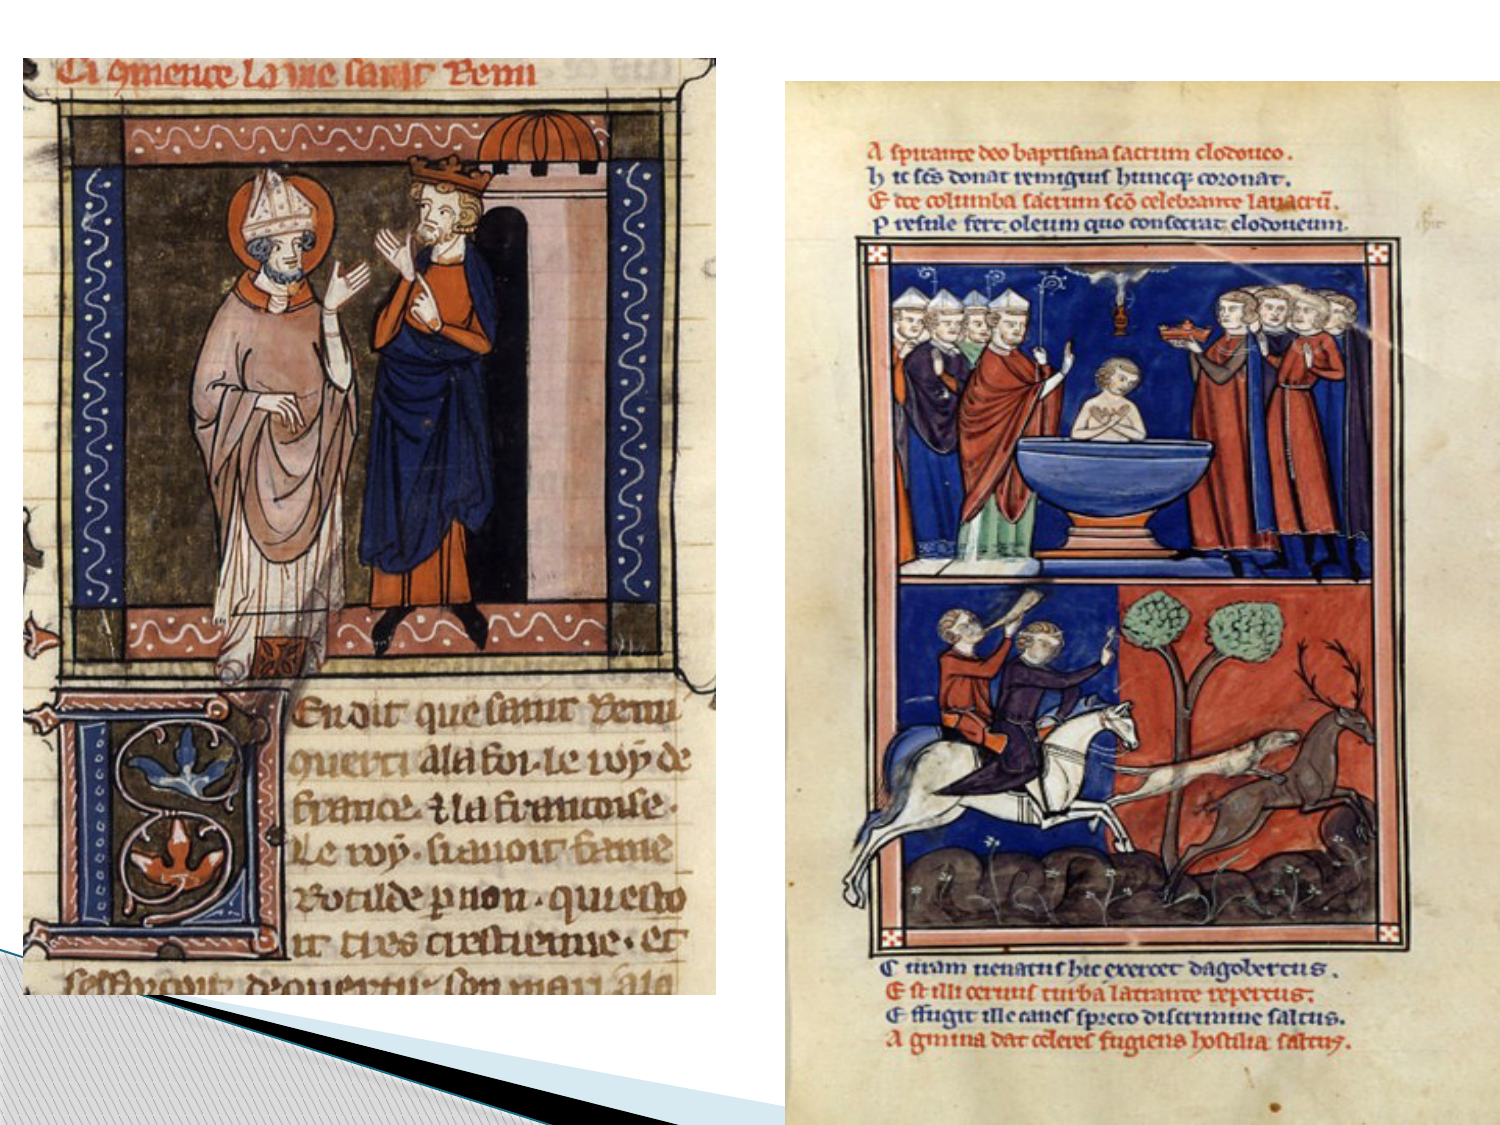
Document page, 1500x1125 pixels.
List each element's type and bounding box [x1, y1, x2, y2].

picture [23, 58, 716, 995]
picture [784, 81, 1500, 1125]
